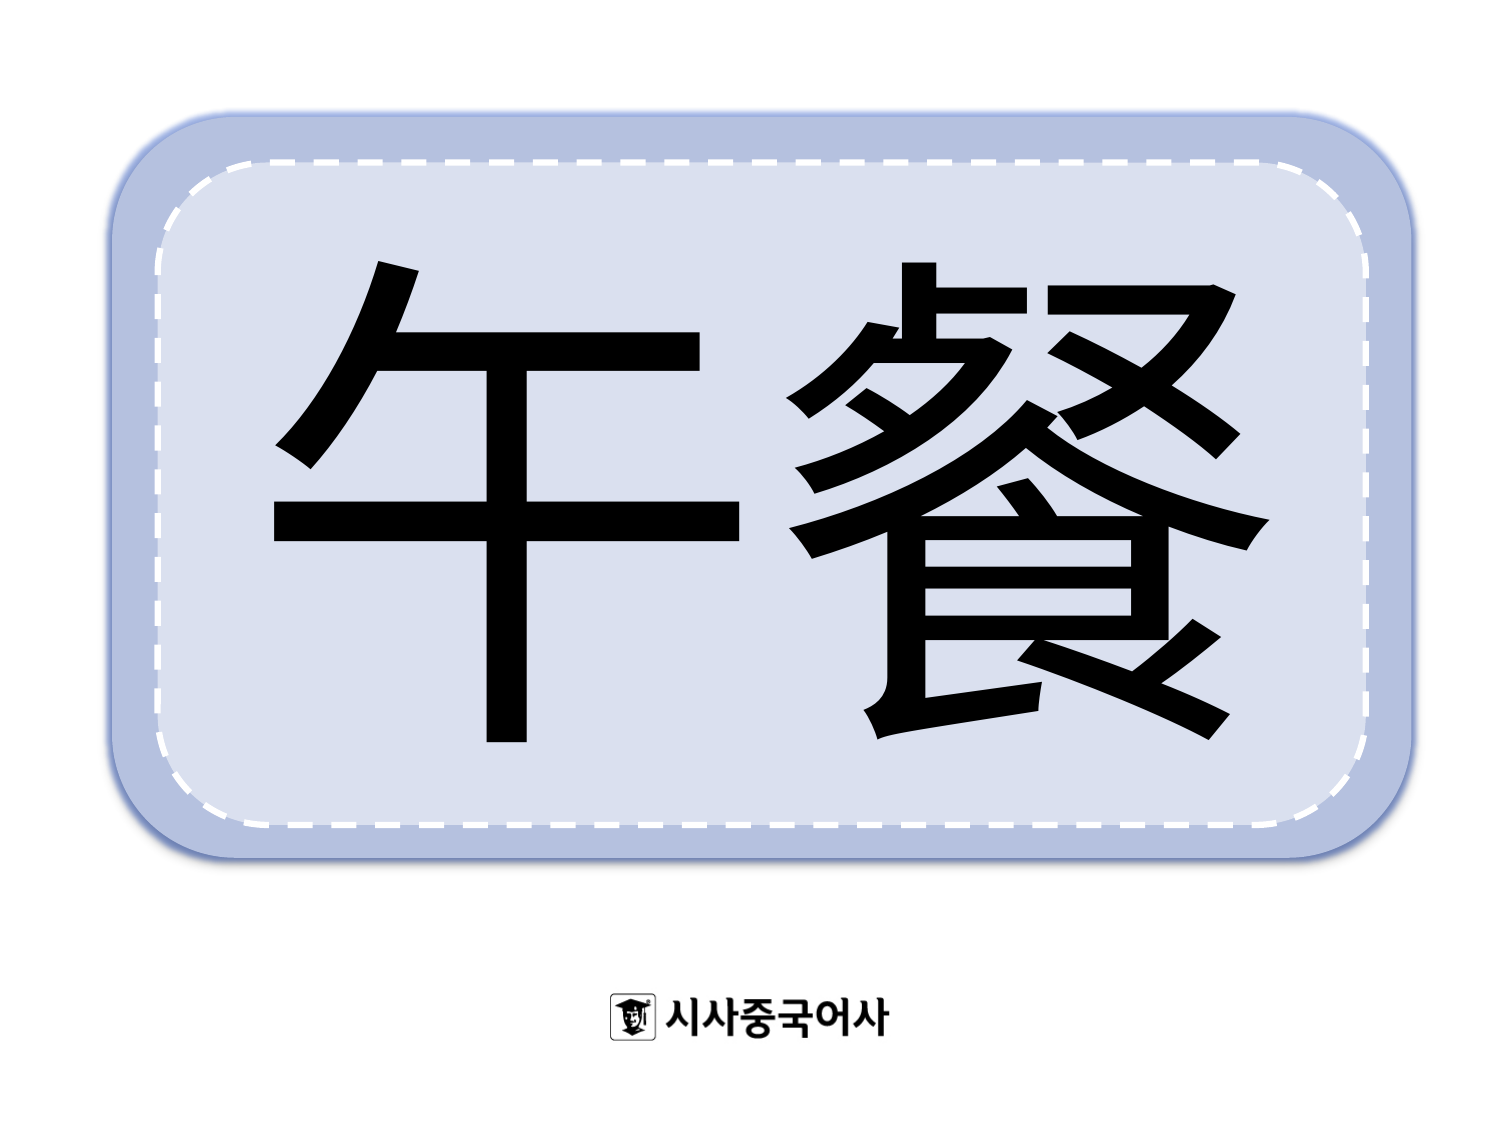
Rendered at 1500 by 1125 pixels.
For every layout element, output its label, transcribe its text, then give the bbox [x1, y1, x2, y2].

picture [602, 987, 898, 1047]
text_box 午餐 [162, 160, 1371, 824]
